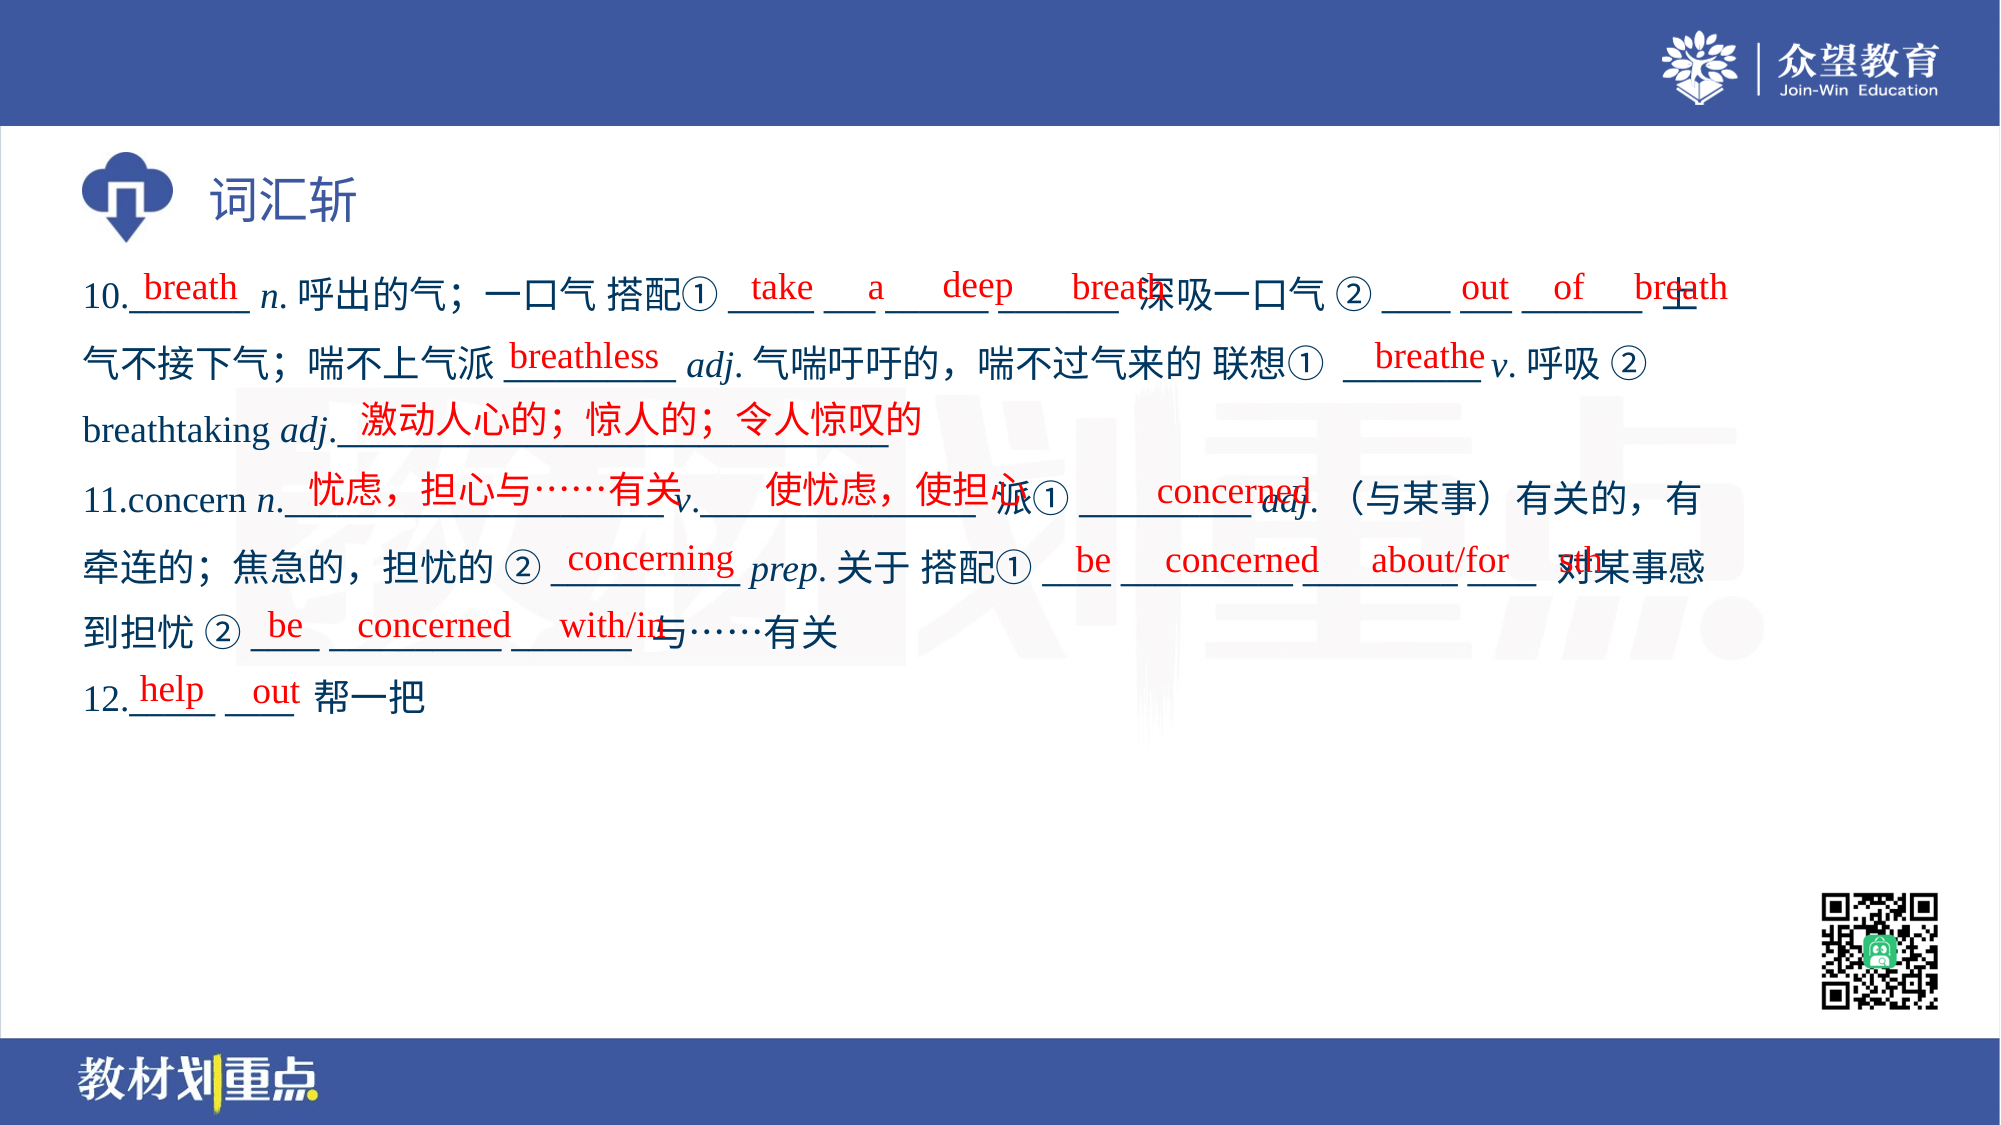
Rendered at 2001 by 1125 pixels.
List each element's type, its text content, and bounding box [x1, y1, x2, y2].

text_box breath [130, 242, 252, 301]
text_box be [1062, 515, 1125, 574]
text_box be [254, 580, 317, 639]
text_box 12._____ ____ 帮一把 [82, 654, 1817, 713]
text_box take [737, 242, 828, 301]
text_box sth [1545, 515, 1617, 574]
text_box 11.concern n.______________________ v.________________ 派①__________ adj.（与某事）有关的，有 牵连的；焦急的，担忧的 ②___________ prep.关于 搭配①____ __________ _________ ____ 对某事感 到担忧 ②____ __________ _______ 与……有关 [82, 451, 1817, 647]
text_box a [854, 242, 899, 301]
text_box concerned [1151, 515, 1334, 574]
text_box 10._______ n.呼出的气；一口气 搭配①_____ ___ ______ _______ 深吸一口气 ②____ ___ _______ 上 气不接下气；喘不上气派__________ adj.气喘吁吁的，喘不过气来的 联想① ________ v.呼吸 ② breathtaking adj.________________________________ [82, 247, 1817, 443]
text_box breath [1058, 242, 1180, 301]
text_box with/in [545, 580, 680, 639]
text_box 激动人心的；惊人的；令人惊叹的 [346, 376, 937, 435]
text_box out [1447, 242, 1524, 301]
text_box help [126, 644, 219, 703]
text_box concerned [343, 580, 526, 639]
picture [0, 0, 2000, 1125]
text_box breath [1620, 242, 1742, 301]
text_box out [238, 646, 314, 705]
text_box concerned [1143, 446, 1325, 505]
text_box concerning [554, 513, 749, 572]
text_box breathe [1361, 311, 1500, 370]
text_box of [1539, 242, 1599, 301]
text_box 使忧虑，使担心 [751, 446, 1042, 505]
text_box 忧虑，担心与……有关 [294, 446, 697, 504]
text_box breathless [495, 311, 674, 370]
text_box about/for [1358, 515, 1523, 574]
text_box deep [929, 240, 1028, 299]
